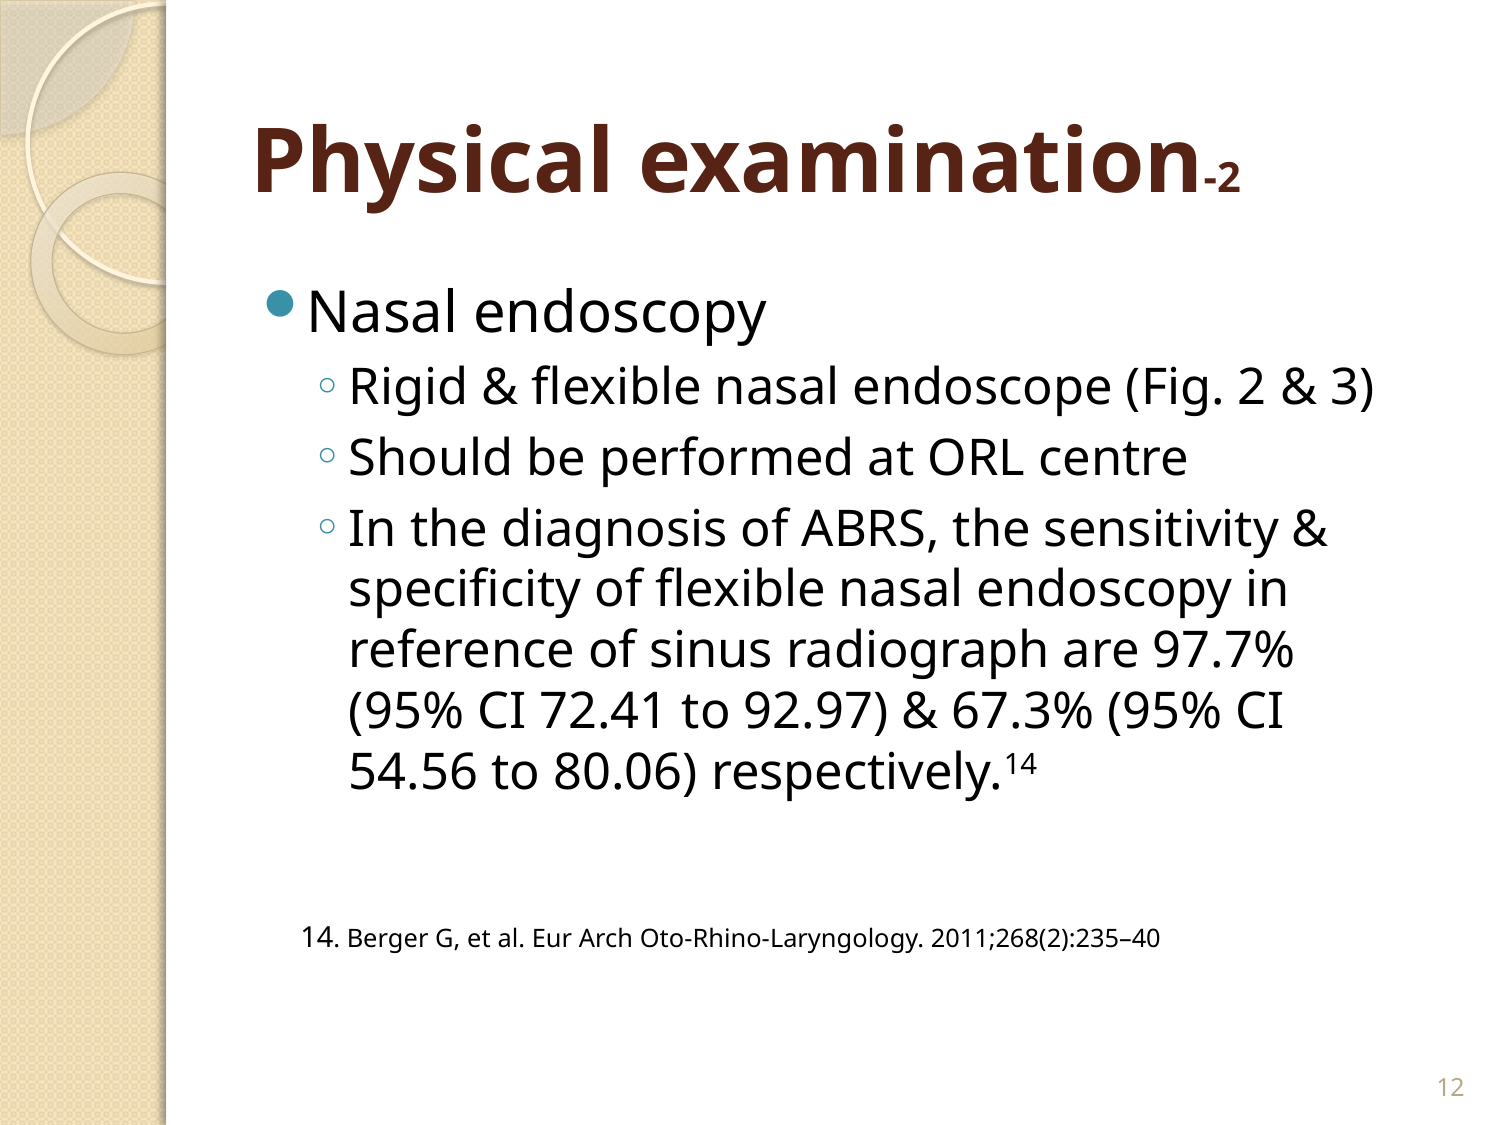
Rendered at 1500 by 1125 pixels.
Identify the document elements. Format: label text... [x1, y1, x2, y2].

slide_number 12 [1413, 1034, 1488, 1113]
list Nasal endoscopy Rigid & flexible nasal endoscope (Fig. 2 & 3) Should be performed at ORL centre In the diagnosis of ABRS, the sensitivity & specificity of flexible nasal endoscopy in reference of sinus radiograph are 97.7% (95% CI 72.41 to 92.97) & 67.3% (95% CI 54.56 to 80.06) respectively.14 14. Berger G, et al. Eur Arch Oto-Rhino-Laryngology. 2011;268(2):235–40 [235, 267, 1438, 975]
title Physical examination-2 [235, 62, 1466, 250]
